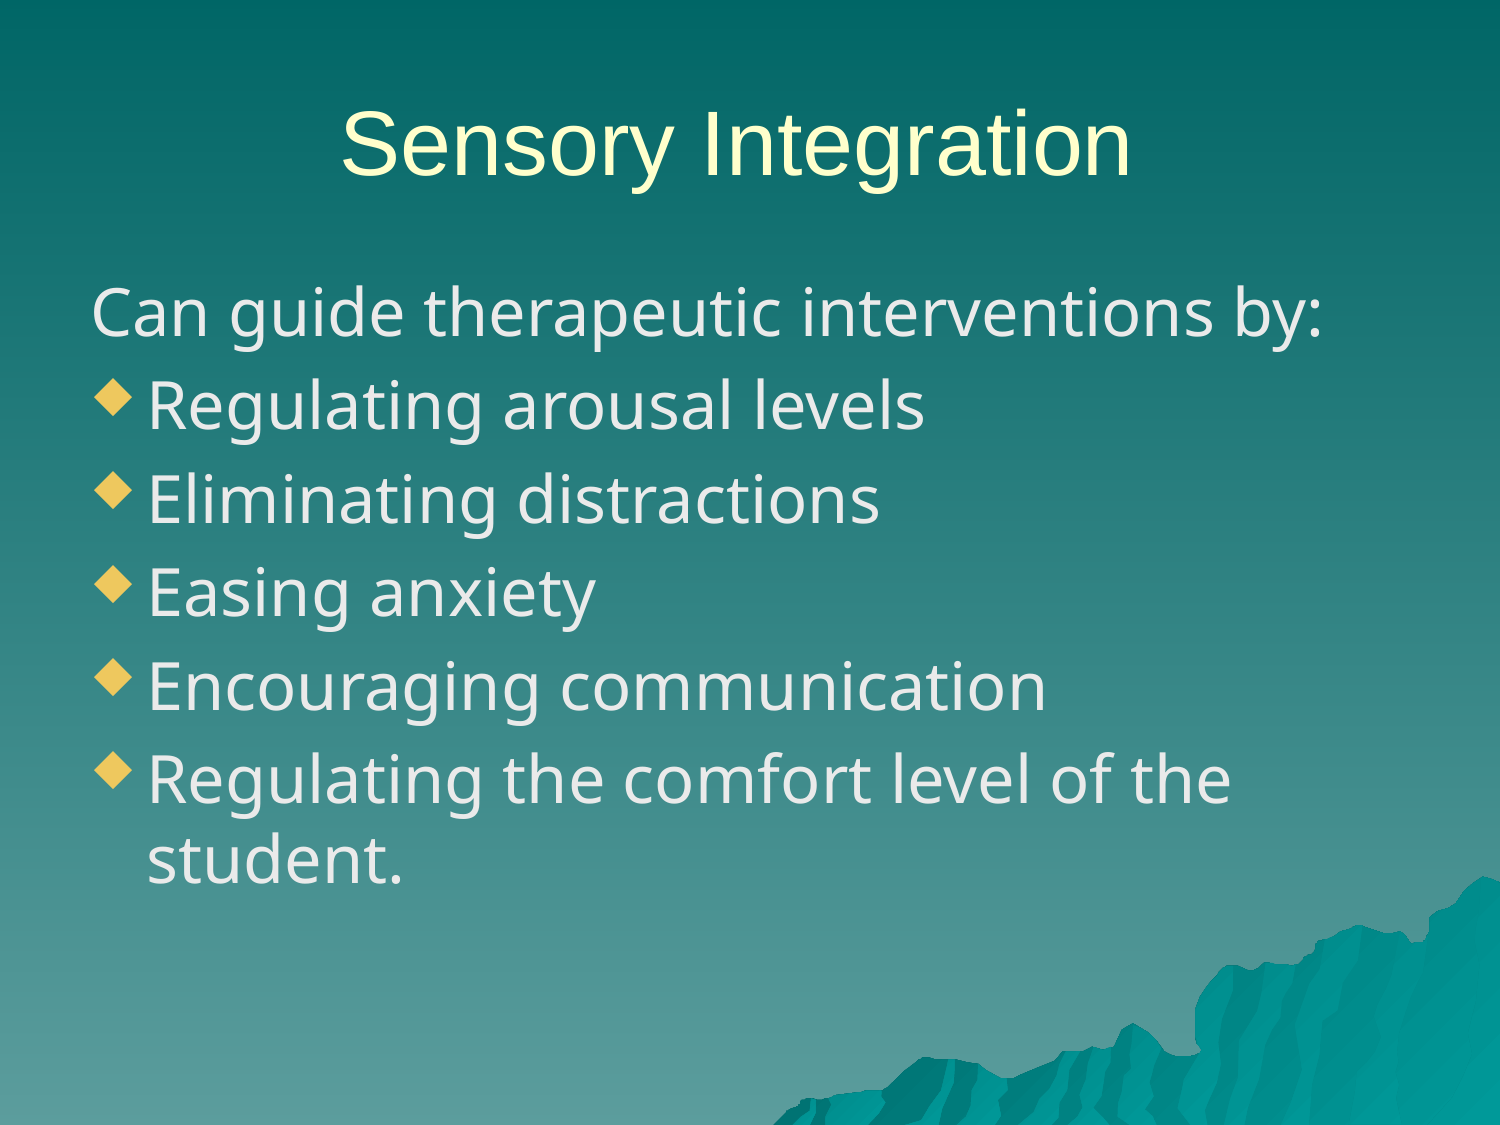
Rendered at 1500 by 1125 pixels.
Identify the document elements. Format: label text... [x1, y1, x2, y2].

list Can guide therapeutic interventions by: Regulating arousal levels Eliminating distractions Easing anxiety Encouraging communication Regulating the comfort level of the student. [74, 262, 1426, 1006]
title Sensory Integration [74, 45, 1426, 233]
